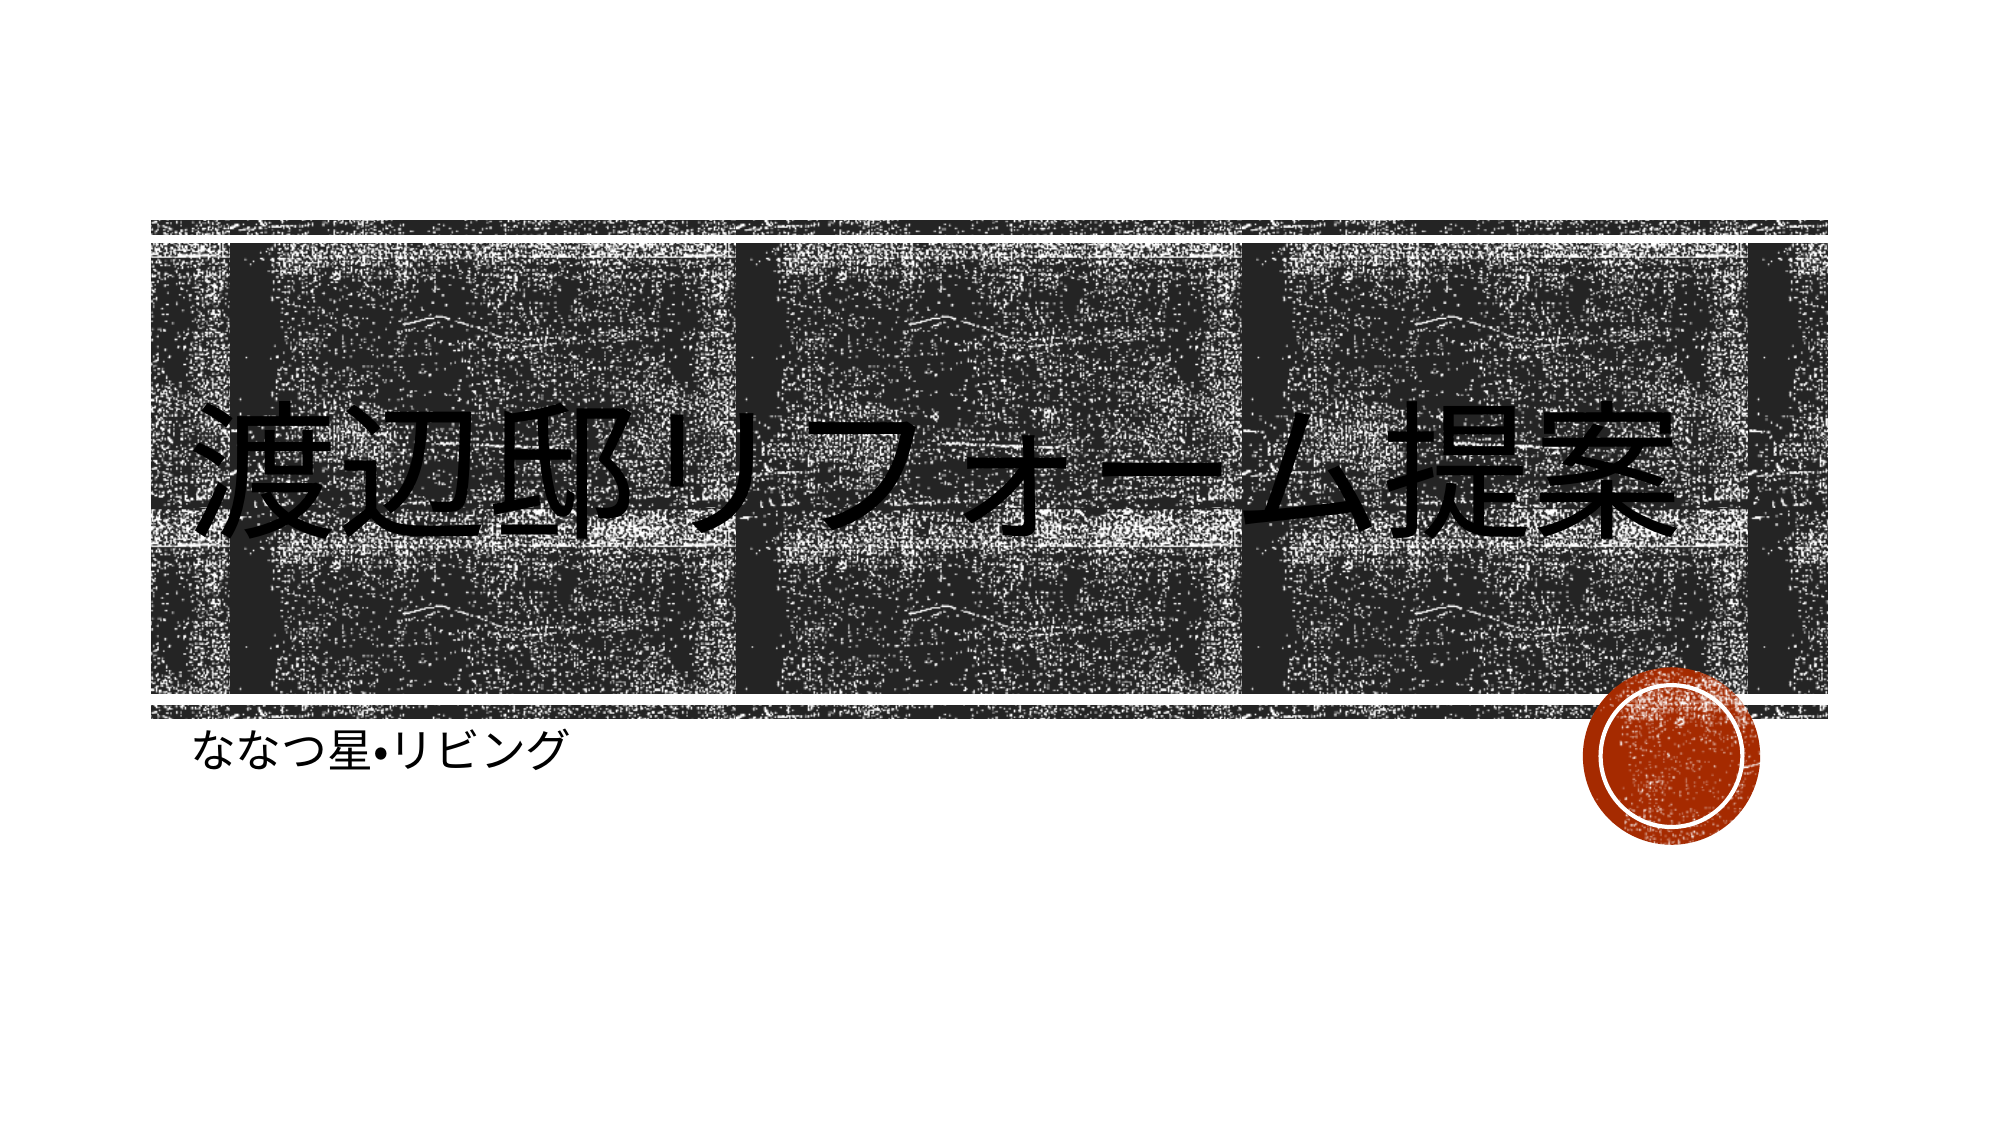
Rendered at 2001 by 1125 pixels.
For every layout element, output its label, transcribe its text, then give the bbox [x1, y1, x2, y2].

subtitle ななつ星・リビング [175, 720, 1470, 896]
title 渡辺邸リフォーム提案 [172, 234, 1808, 733]
